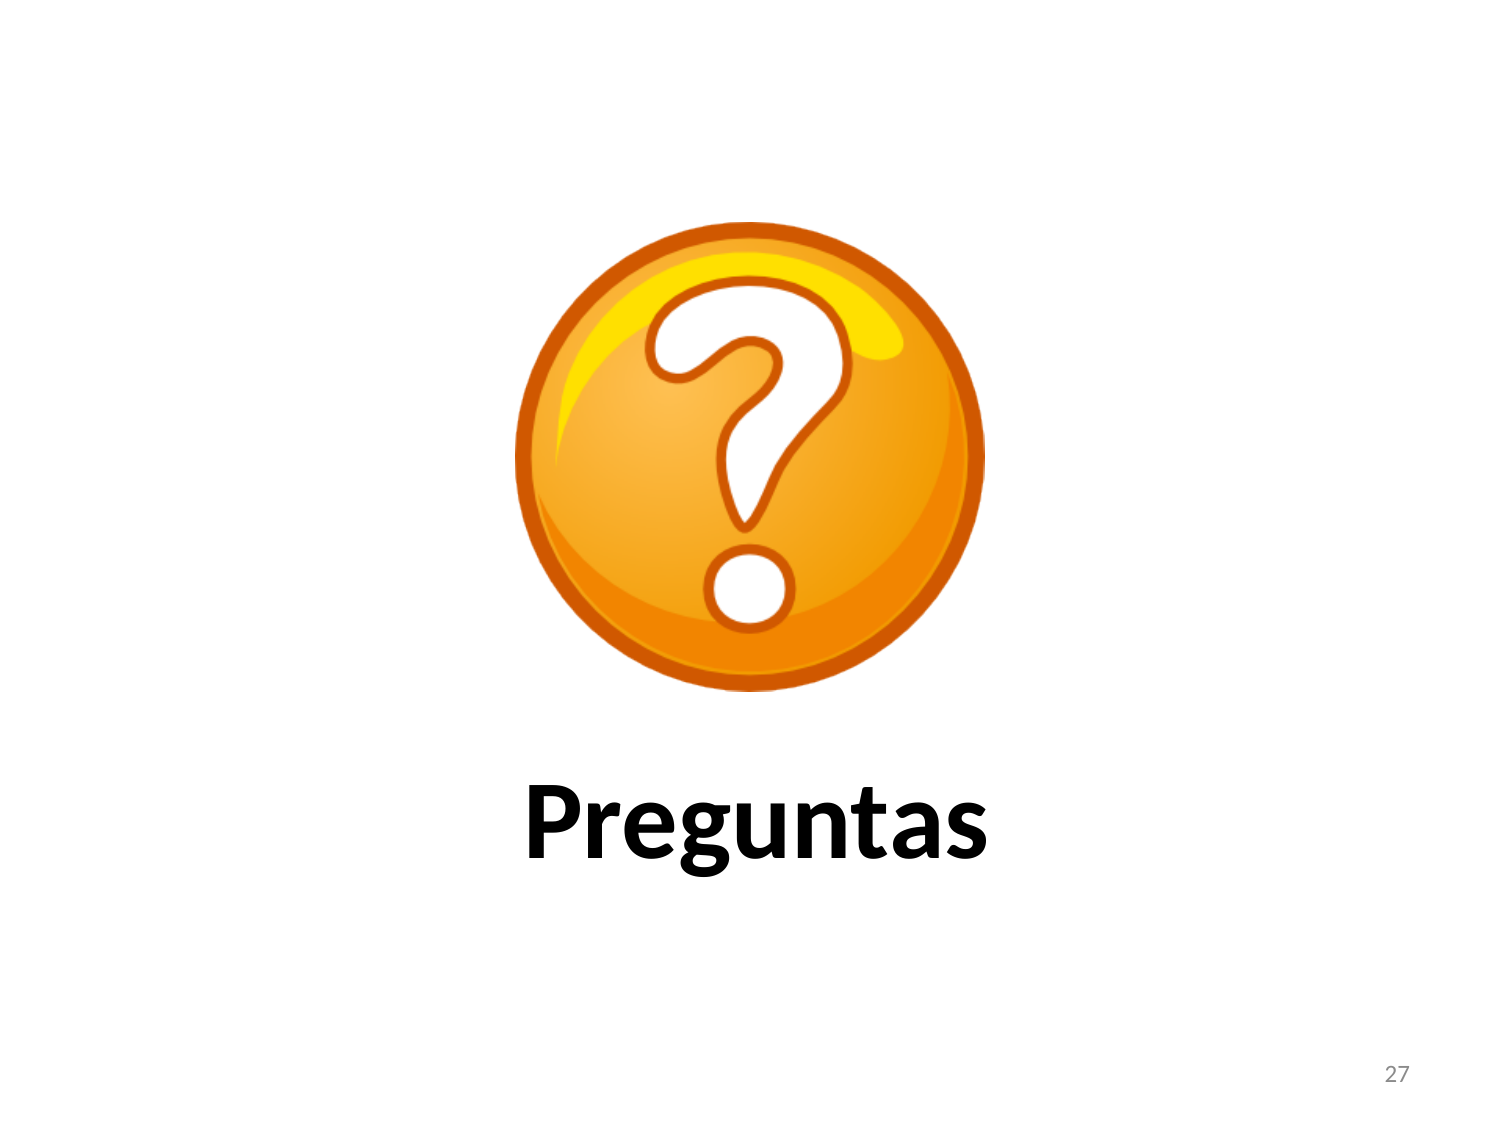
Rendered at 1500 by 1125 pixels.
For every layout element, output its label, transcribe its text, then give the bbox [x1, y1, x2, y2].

picture [515, 222, 985, 692]
text_box Preguntas [508, 738, 1005, 888]
slide_number 27 [1074, 1042, 1425, 1103]
